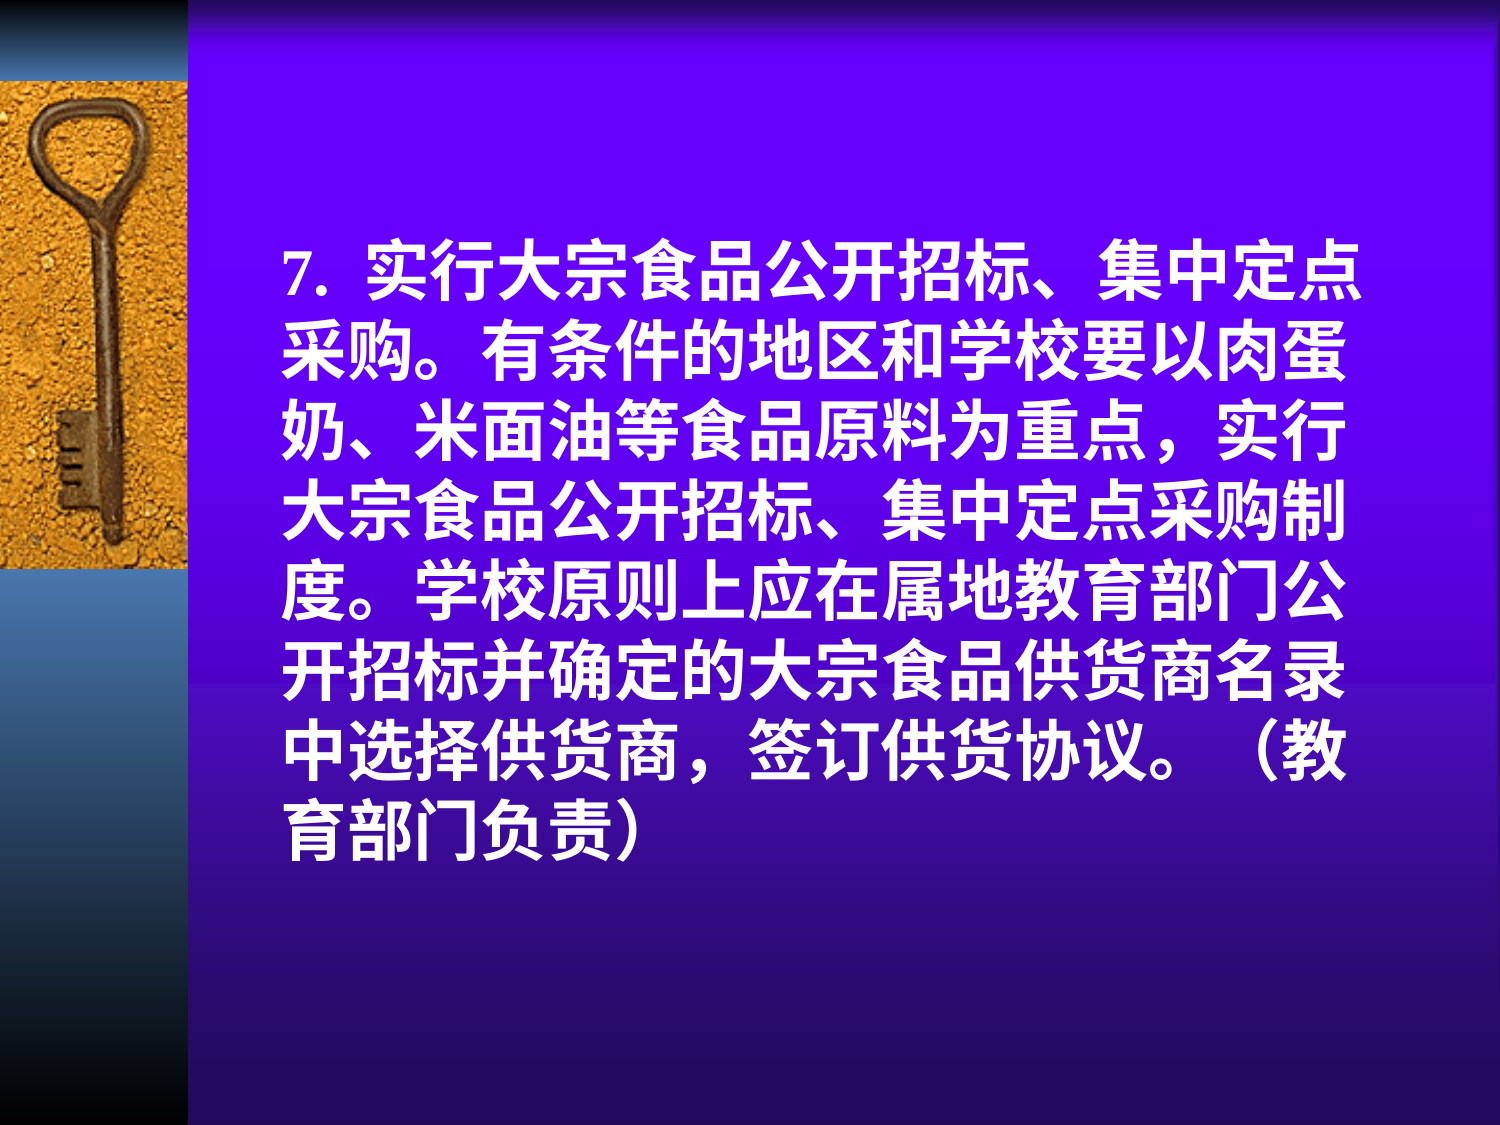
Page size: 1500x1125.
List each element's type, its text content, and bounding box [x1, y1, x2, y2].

picture [0, 0, 1500, 1125]
text_box 7. 实行大宗食品公开招标、集中定点采购。有条件的地区和学校要以肉蛋奶、米面油等食品原料为重点，实行大宗食品公开招标、集中定点采购制度。学校原则上应在属地教育部门公开招标并确定的大宗食品供货商名录中选择供货商，签订供货协议。（教育部门负责） [265, 101, 1424, 957]
